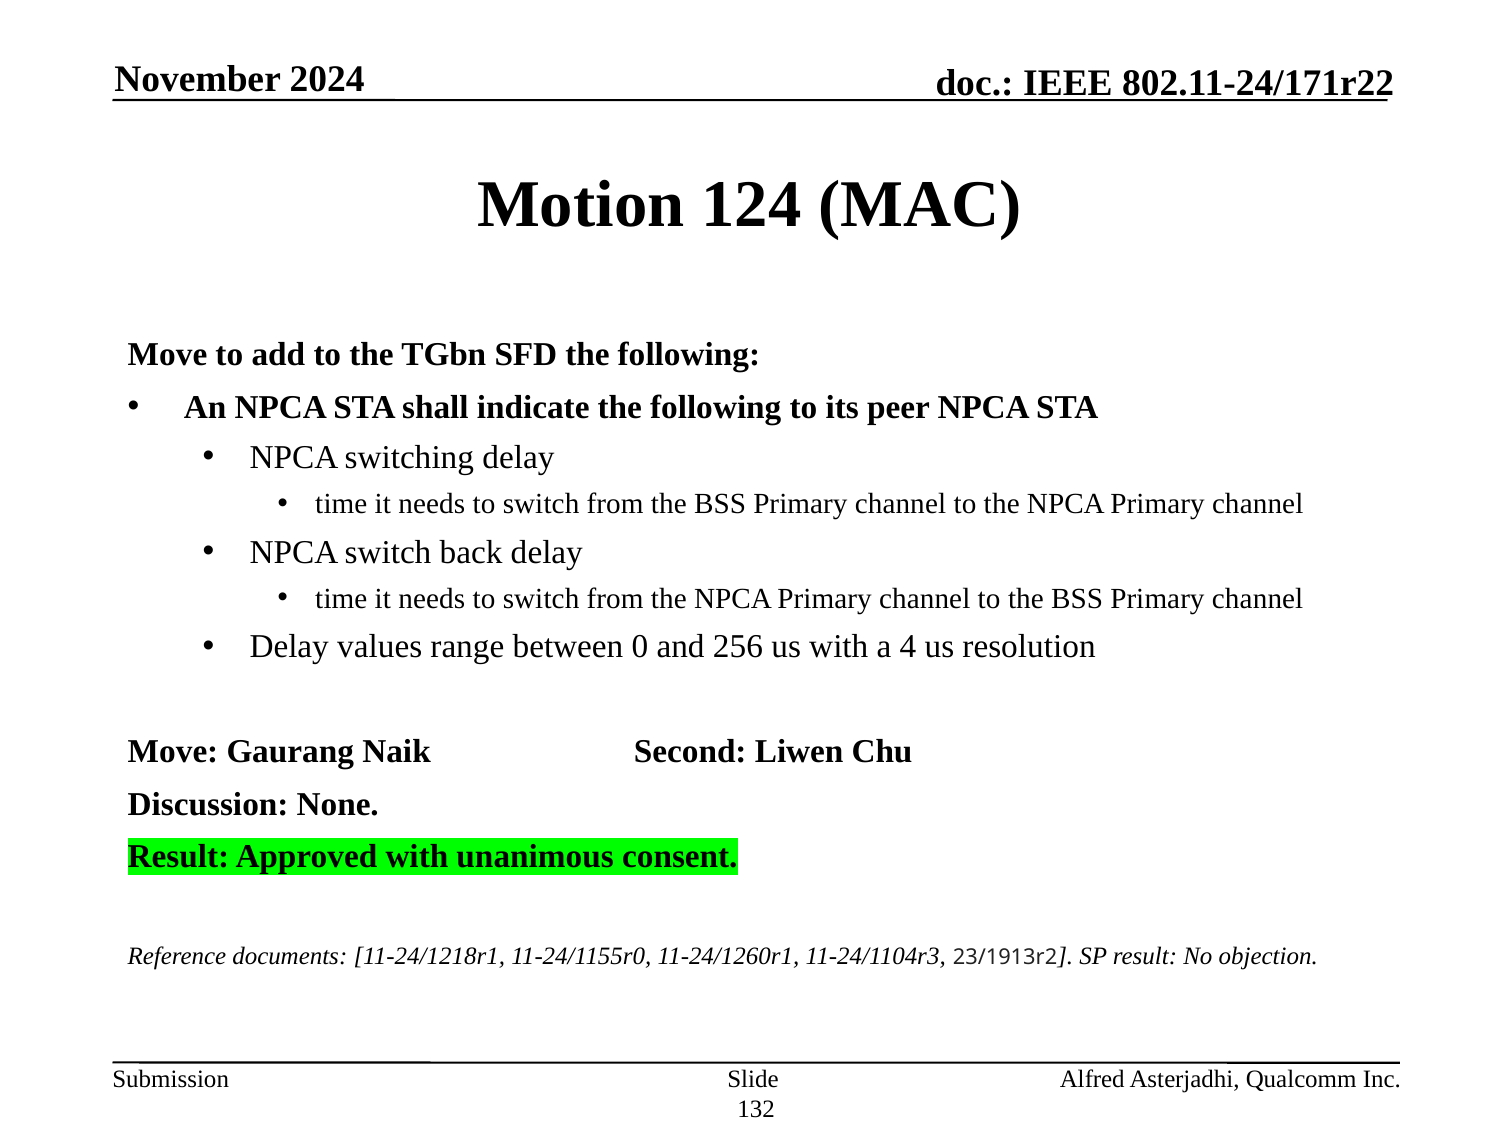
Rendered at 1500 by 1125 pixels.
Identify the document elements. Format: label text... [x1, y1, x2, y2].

slide_number Slide 132 [712, 1061, 800, 1123]
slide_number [114, 54, 423, 100]
title Motion 124 (MAC) [112, 112, 1388, 288]
list Move to add to the TGbn SFD the following: An NPCA STA shall indicate the following to its peer NPCA STA NPCA switching delay time it needs to switch from the BSS Primary channel to the NPCA Primary channel NPCA switch back delay time it needs to switch from the NPCA Primary channel to the BSS Primary channel Delay values range between 0 and 256 us with a 4 us resolution Move: Gaurang Naik Second: Liwen Chu Discussion: None. Result: Approved with unanimous consent. Reference documents: [11-24/1218r1, 11-24/1155r0, 11-24/1260r1, 11-24/1104r3, 23/1913r2]. SP result: No objection. [112, 324, 1388, 1000]
footer Alfred Asterjadhi, Qualcomm Inc. [878, 1061, 1402, 1093]
